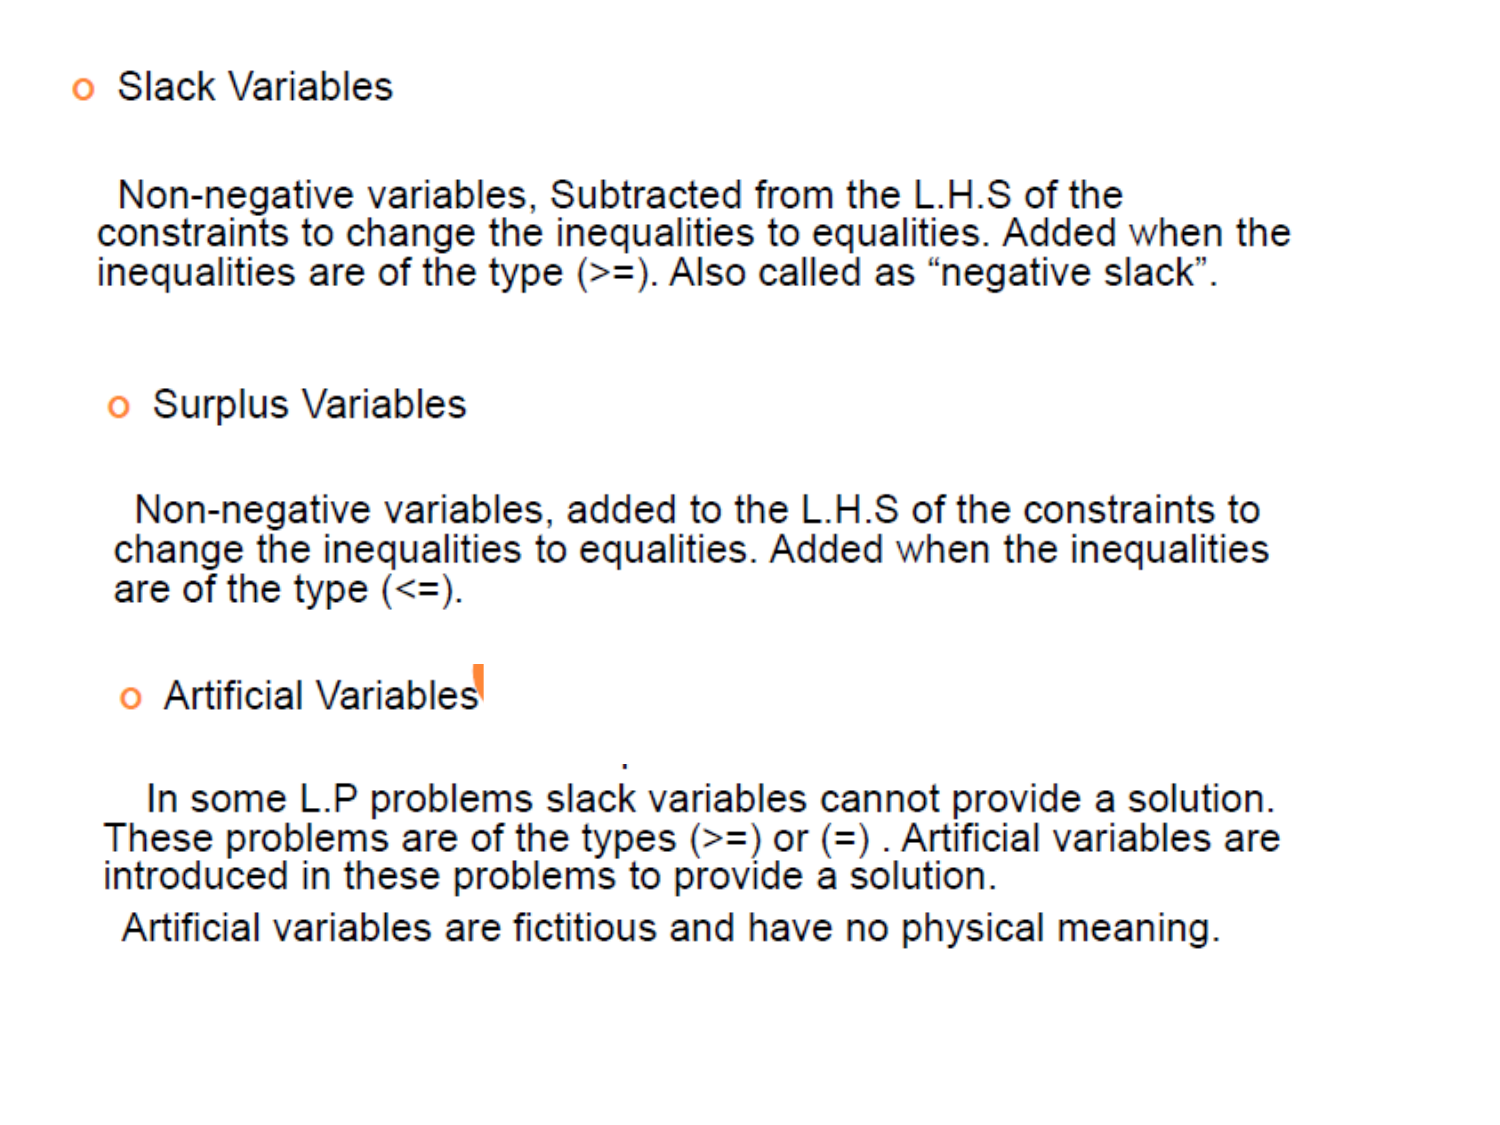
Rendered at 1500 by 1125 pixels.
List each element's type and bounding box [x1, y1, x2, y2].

picture [86, 473, 1300, 626]
picture [87, 162, 1350, 321]
picture [87, 764, 1308, 970]
picture [62, 49, 425, 121]
picture [86, 363, 499, 435]
picture [86, 663, 484, 727]
